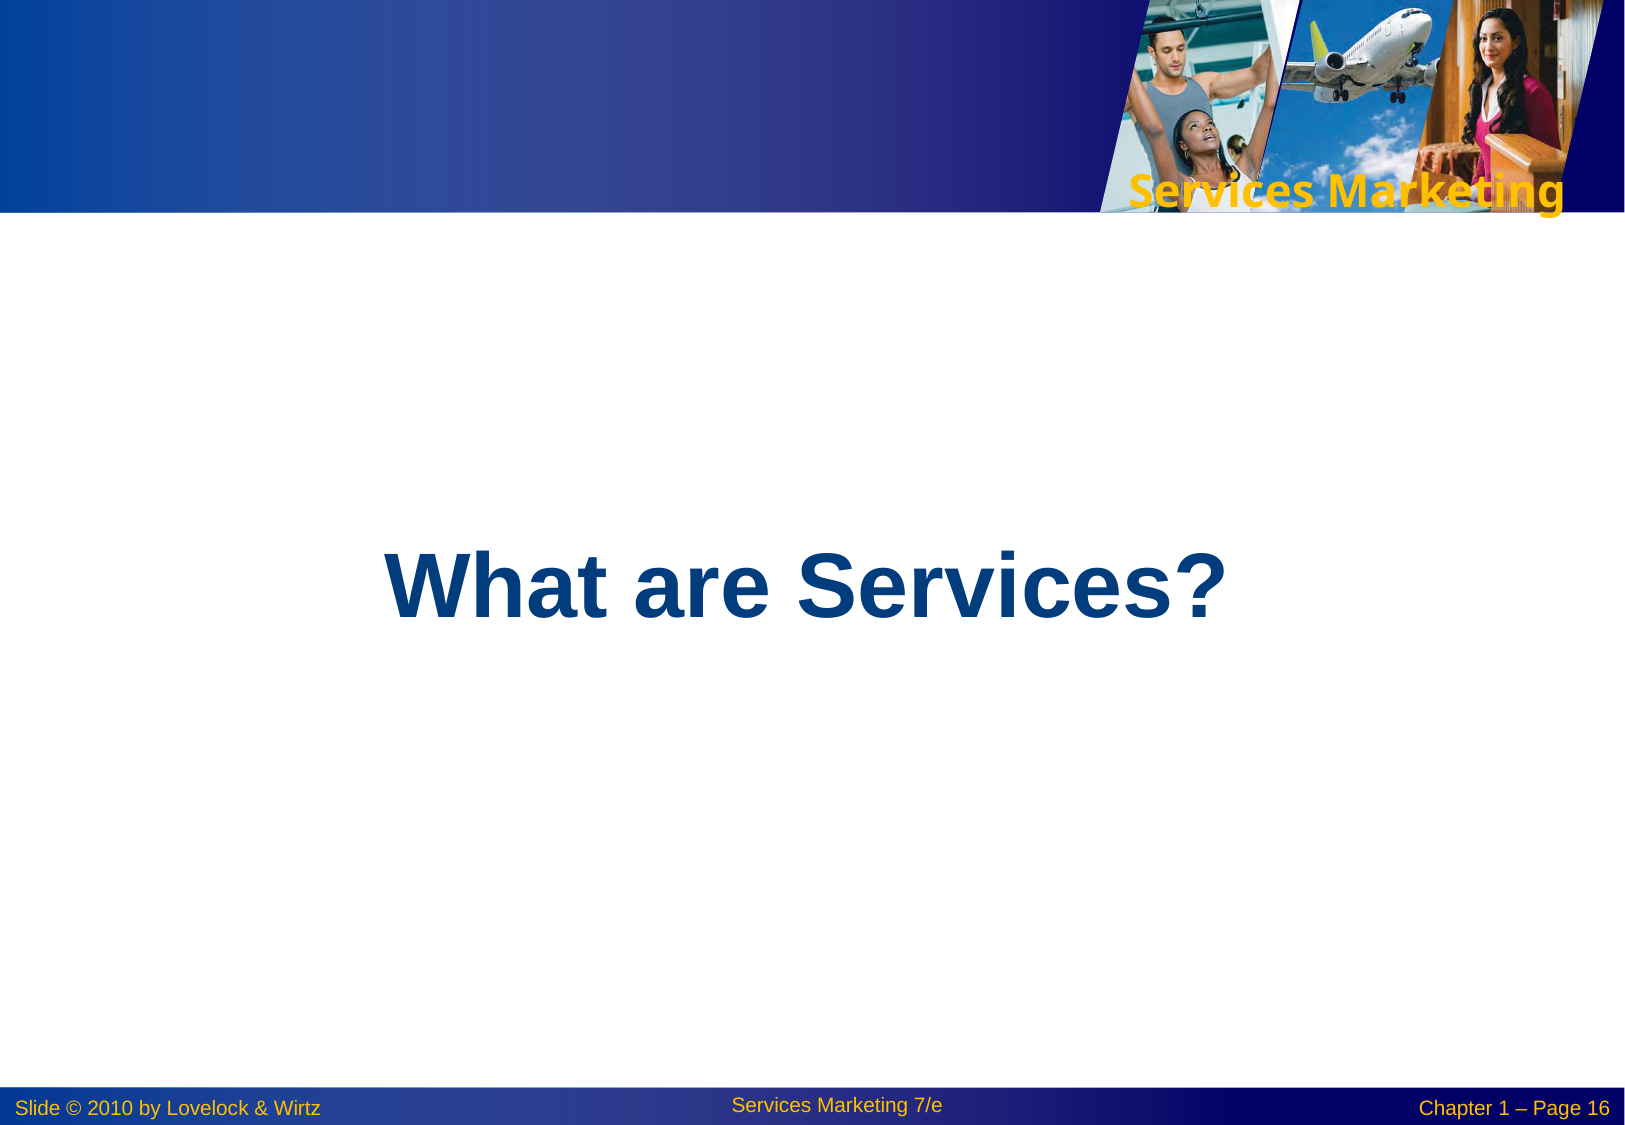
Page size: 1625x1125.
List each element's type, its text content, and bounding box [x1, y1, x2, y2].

text_box What are Services? [115, 410, 1500, 740]
picture [1546, 187, 1556, 202]
picture [1100, 0, 1604, 213]
picture [1162, 186, 1172, 192]
